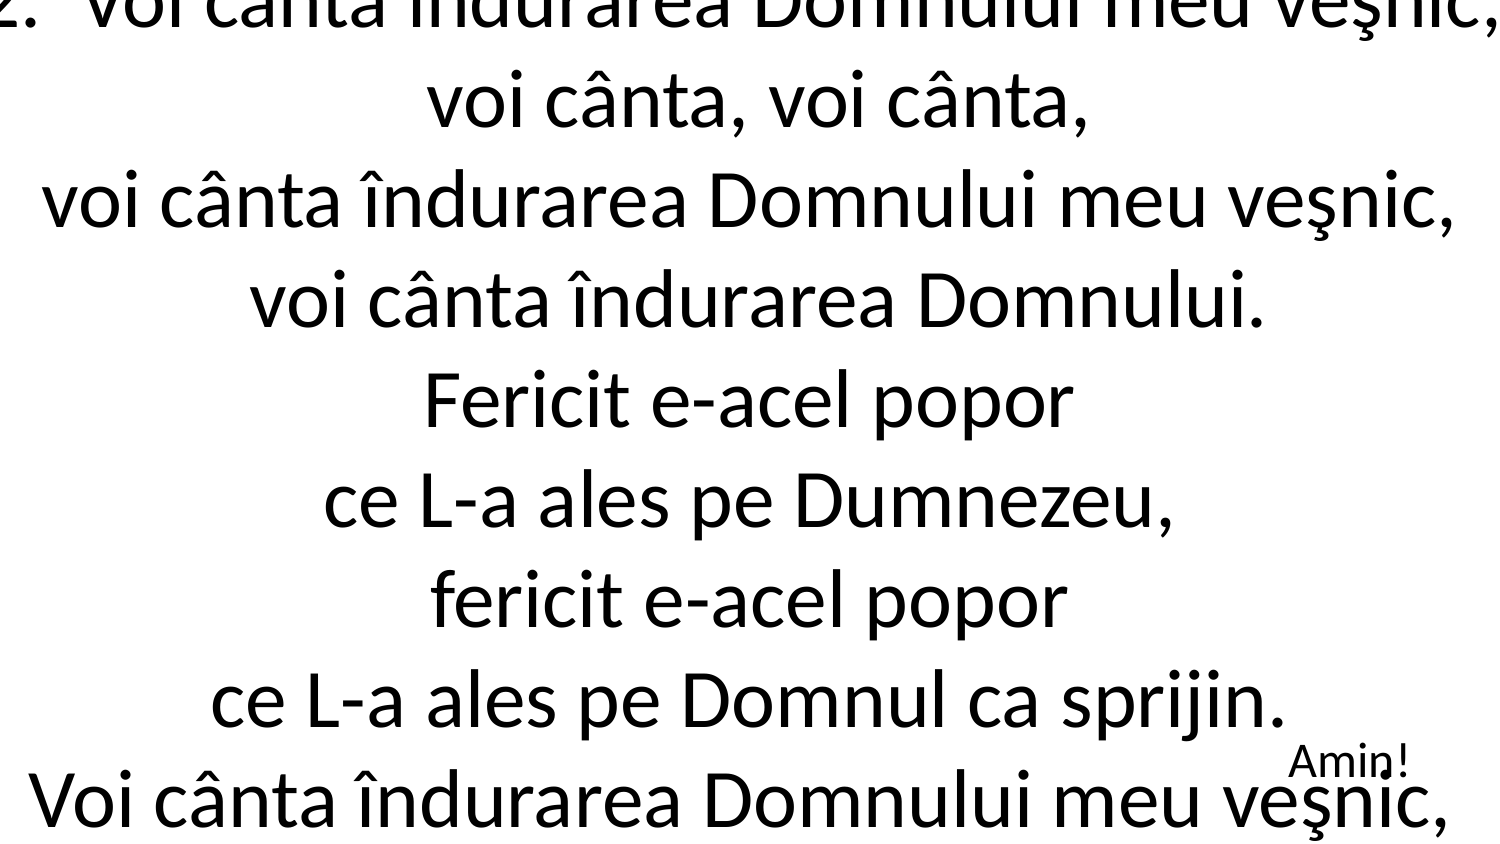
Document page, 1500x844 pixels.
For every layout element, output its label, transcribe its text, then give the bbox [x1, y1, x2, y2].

text_box Amin! [1273, 674, 1427, 795]
text_box 2. Voi cânta îndurarea Domnului meu veşnic, voi cânta, voi cânta, voi cânta îndurarea Domnului meu veşnic, voi cânta îndurarea Domnului. Fericit e-acel popor ce L-a ales pe Dumnezeu, fericit e-acel popor ce L-a ales pe Domnul ca sprijin. Voi cânta îndurarea Domnului meu veşnic, voi cânta îndurarea Domnului. [0, 0, 1500, 844]
